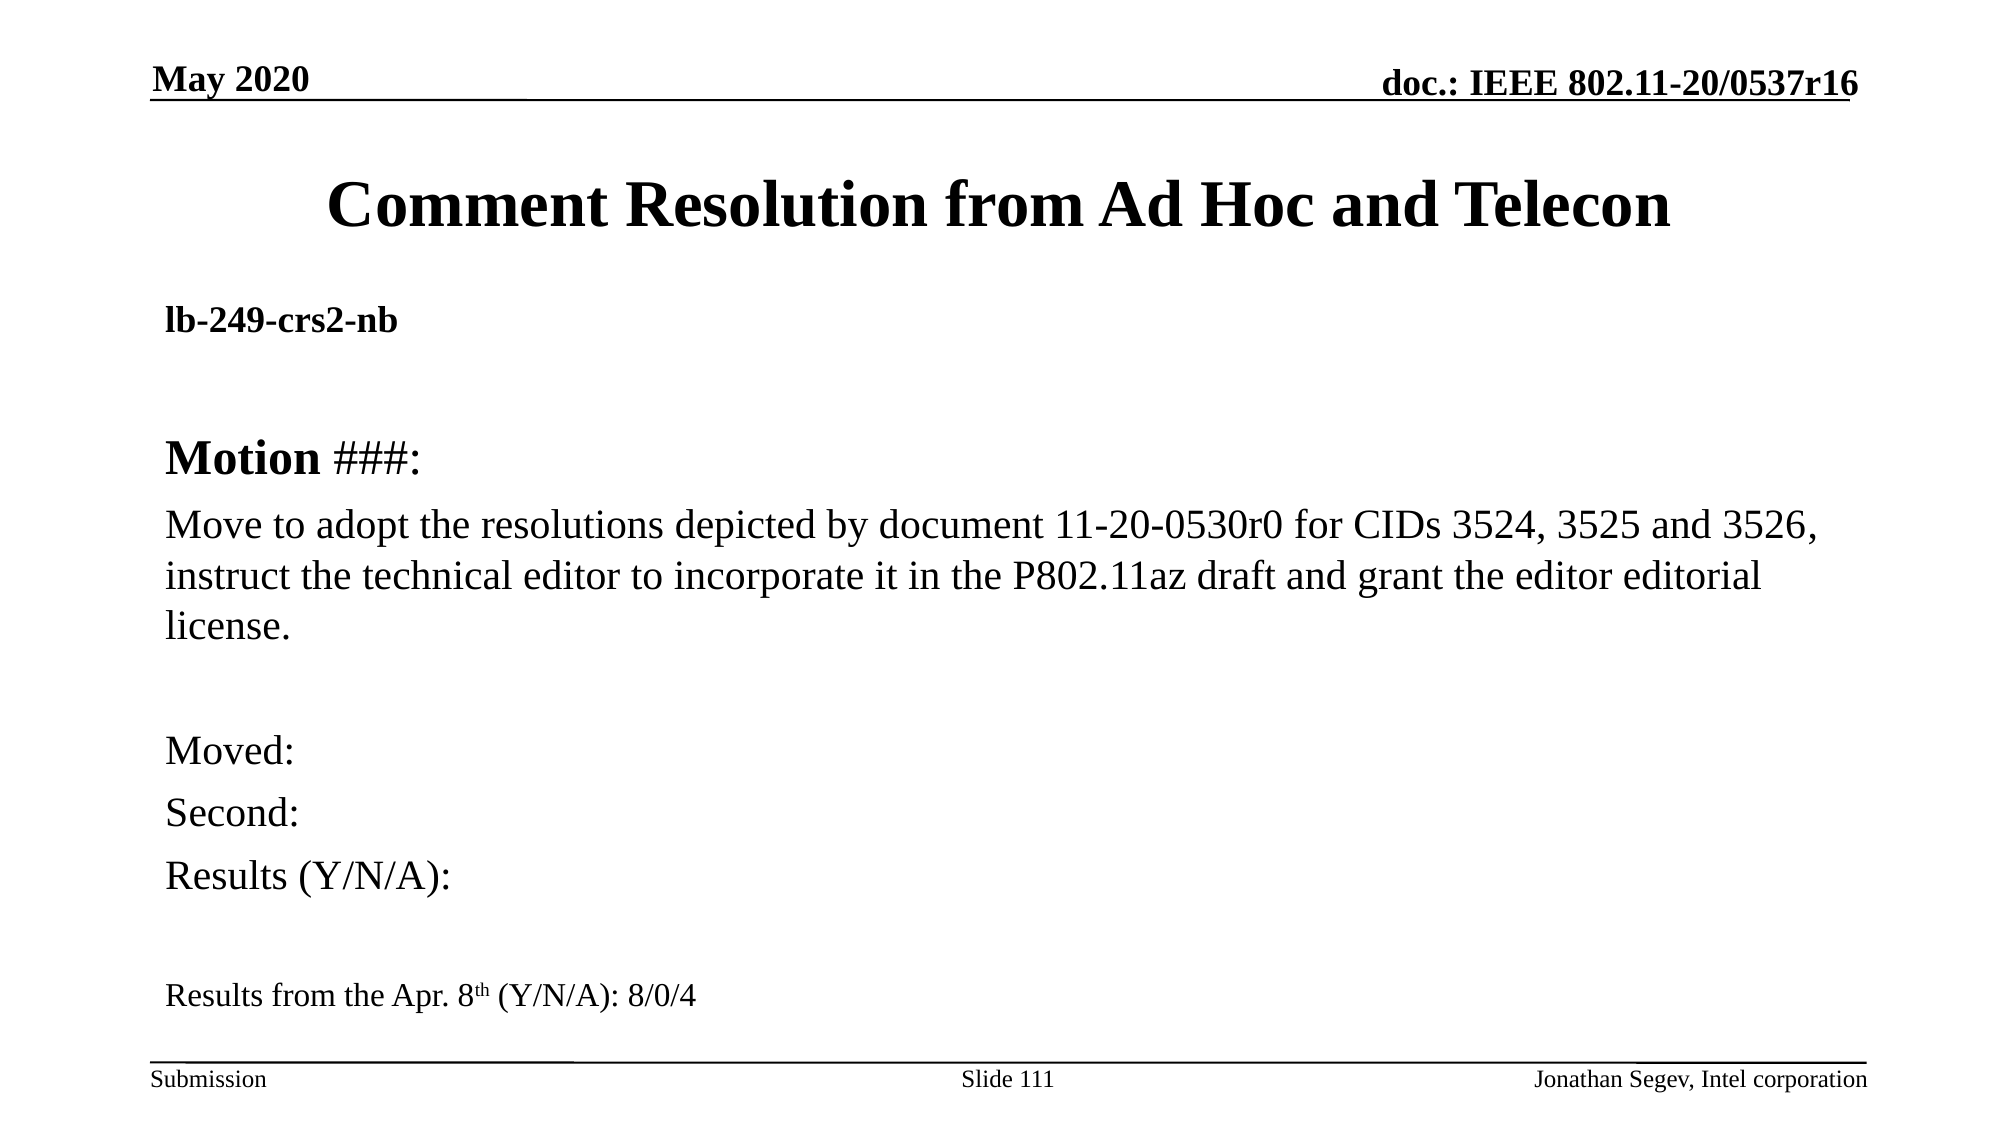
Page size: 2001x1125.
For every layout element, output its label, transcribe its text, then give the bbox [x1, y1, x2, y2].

list lb-249-crs2-nb Motion ###: Move to adopt the resolutions depicted by document 11-20-0530r0 for CIDs 3524, 3525 and 3526, instruct the technical editor to incorporate it in the P802.11az draft and grant the editor editorial license. Moved: Second: Results (Y/N/A): Results from the Apr. 8th (Y/N/A): 8/0/4 [149, 286, 1850, 1000]
footer Jonathan Segev, Intel corporation [1171, 1061, 1869, 1093]
slide_number Slide 111 [950, 1061, 1067, 1123]
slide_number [152, 54, 563, 100]
title Comment Resolution from Ad Hoc and Telecon [149, 112, 1850, 286]
